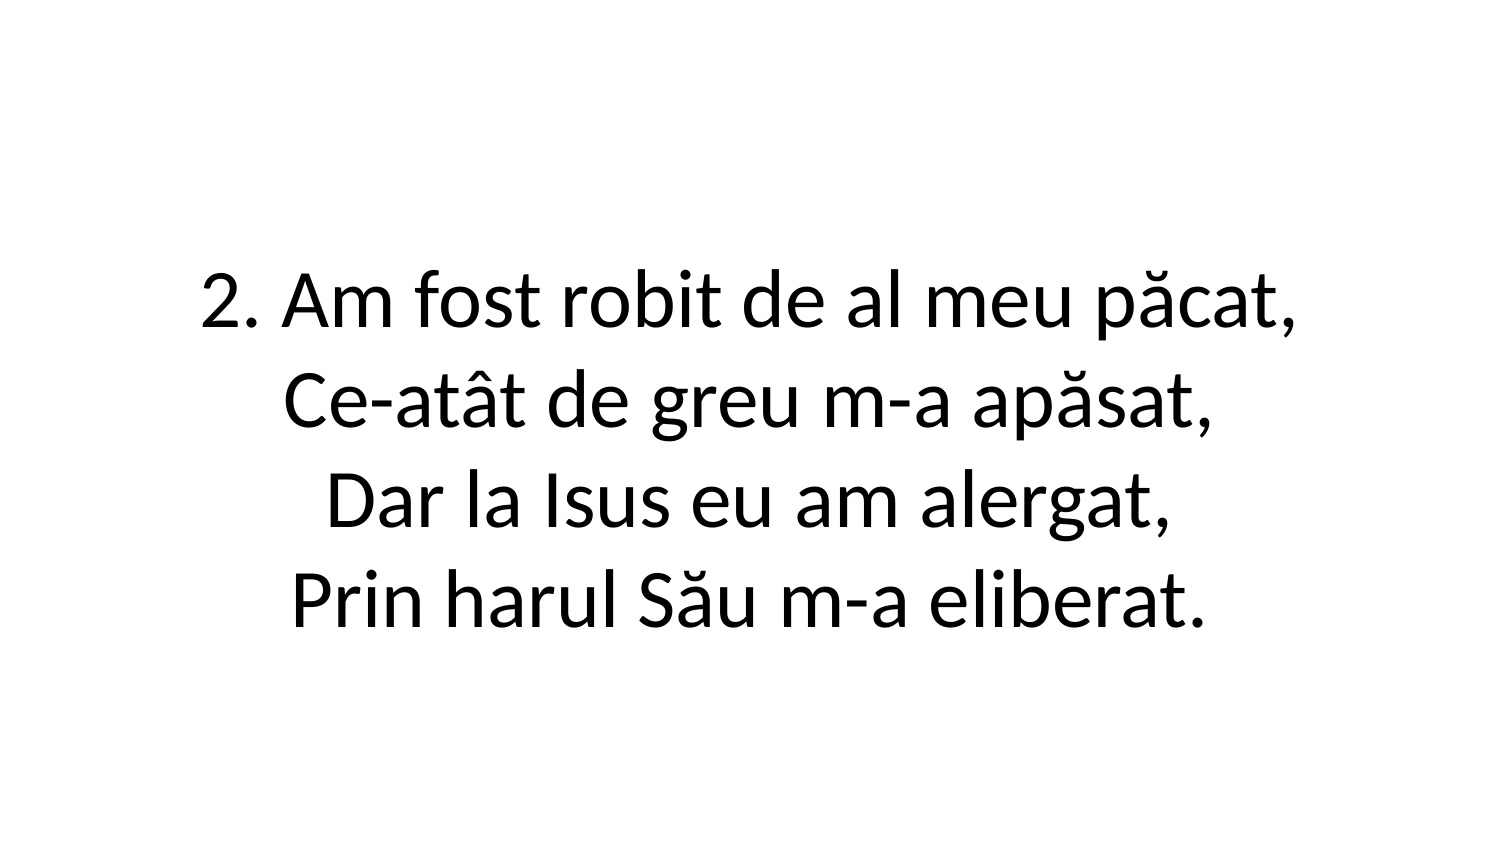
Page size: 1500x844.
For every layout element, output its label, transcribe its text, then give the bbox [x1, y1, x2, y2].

text_box 2. Am fost robit de al meu păcat, Ce-atât de greu m-a apăsat, Dar la Isus eu am alergat, Prin harul Său m-a eliberat. [184, 192, 1316, 652]
